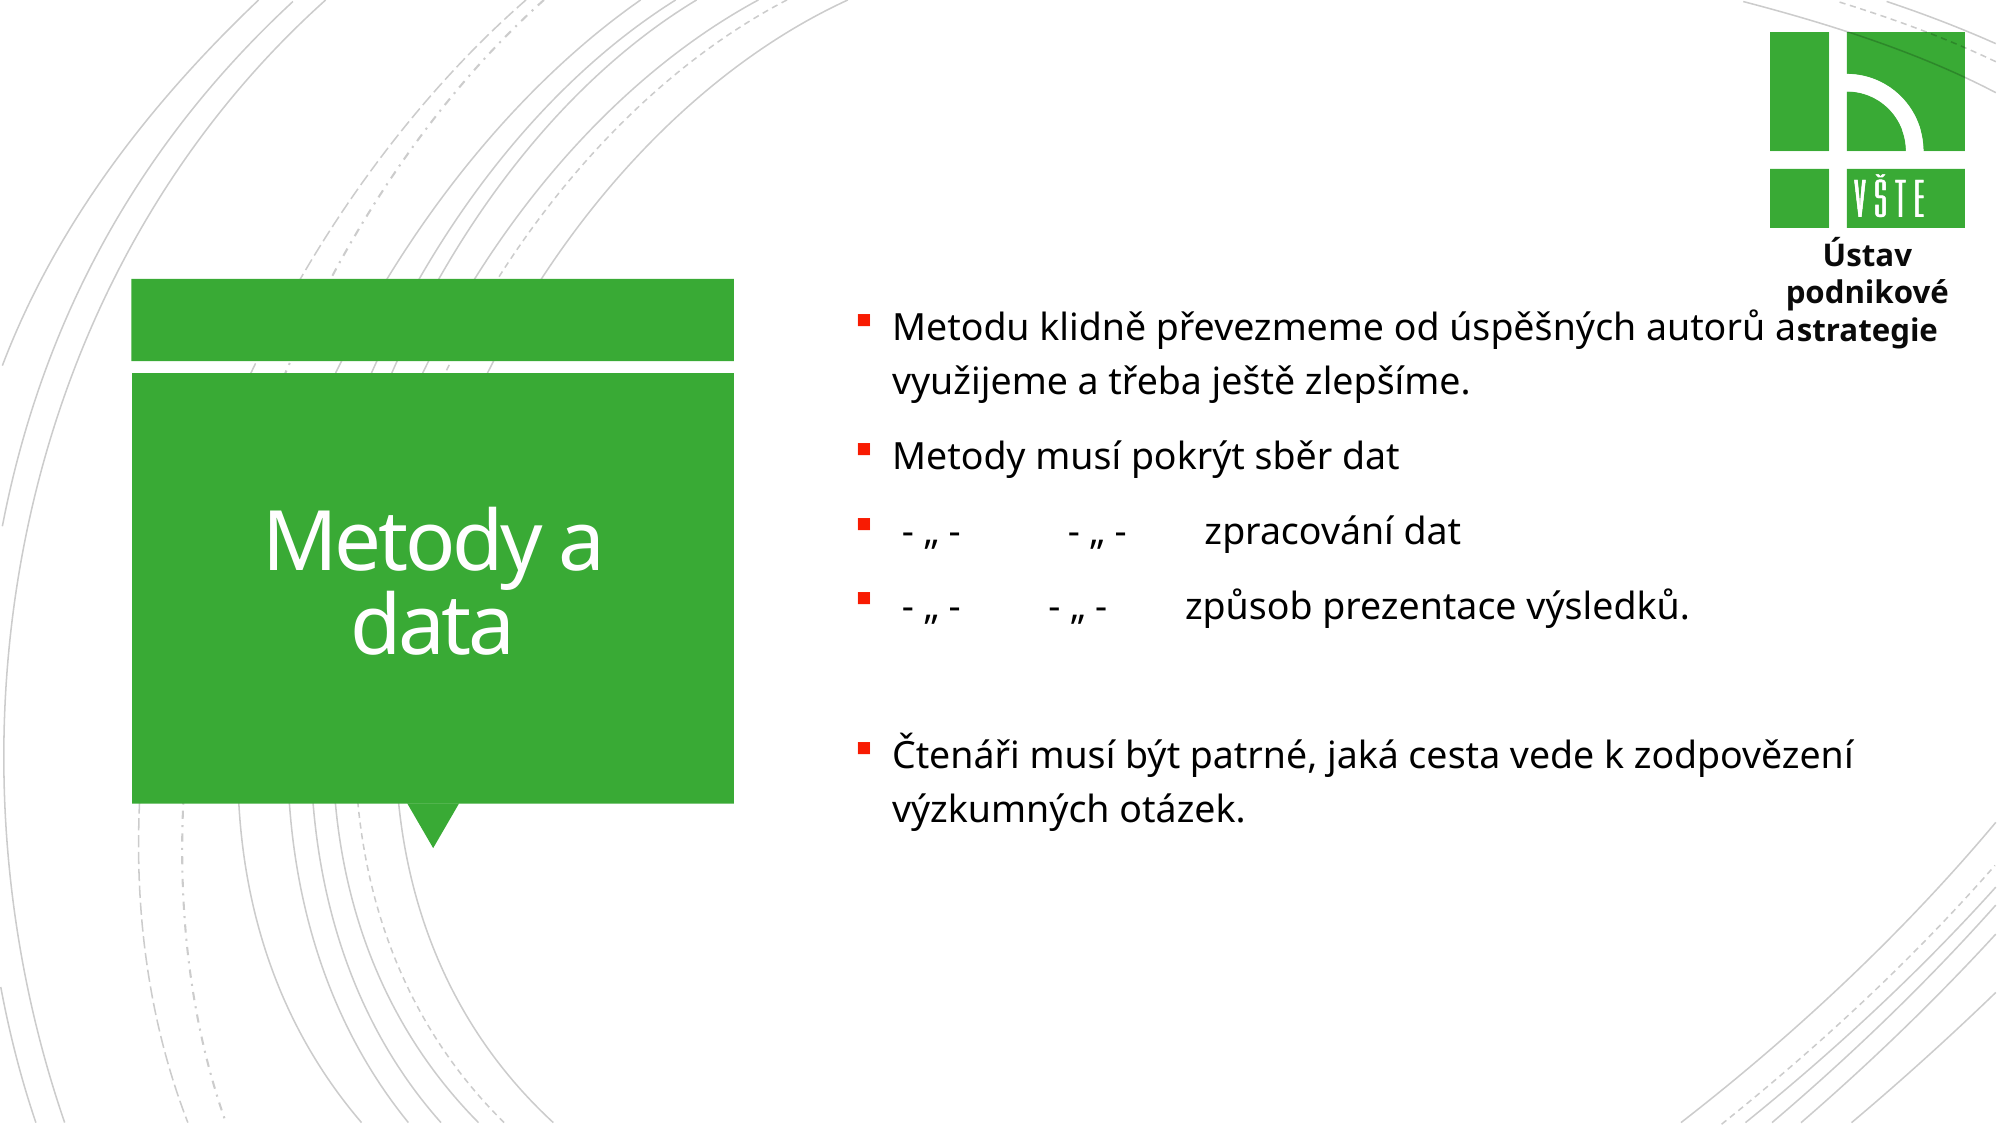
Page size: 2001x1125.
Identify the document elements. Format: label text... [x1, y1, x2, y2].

picture [1770, 32, 1965, 228]
list Metodu klidně převezmeme od úspěšných autorů a využijeme a třeba ještě zlepšíme. Metody musí pokrýt sběr dat - „ - - „ - zpracování dat - „ - - „ - způsob prezentace výsledků. Čtenáři musí být patrné, jaká cesta vede k zodpovězení výzkumných otázek. [839, 131, 1871, 993]
title Metody a data [145, 385, 720, 789]
